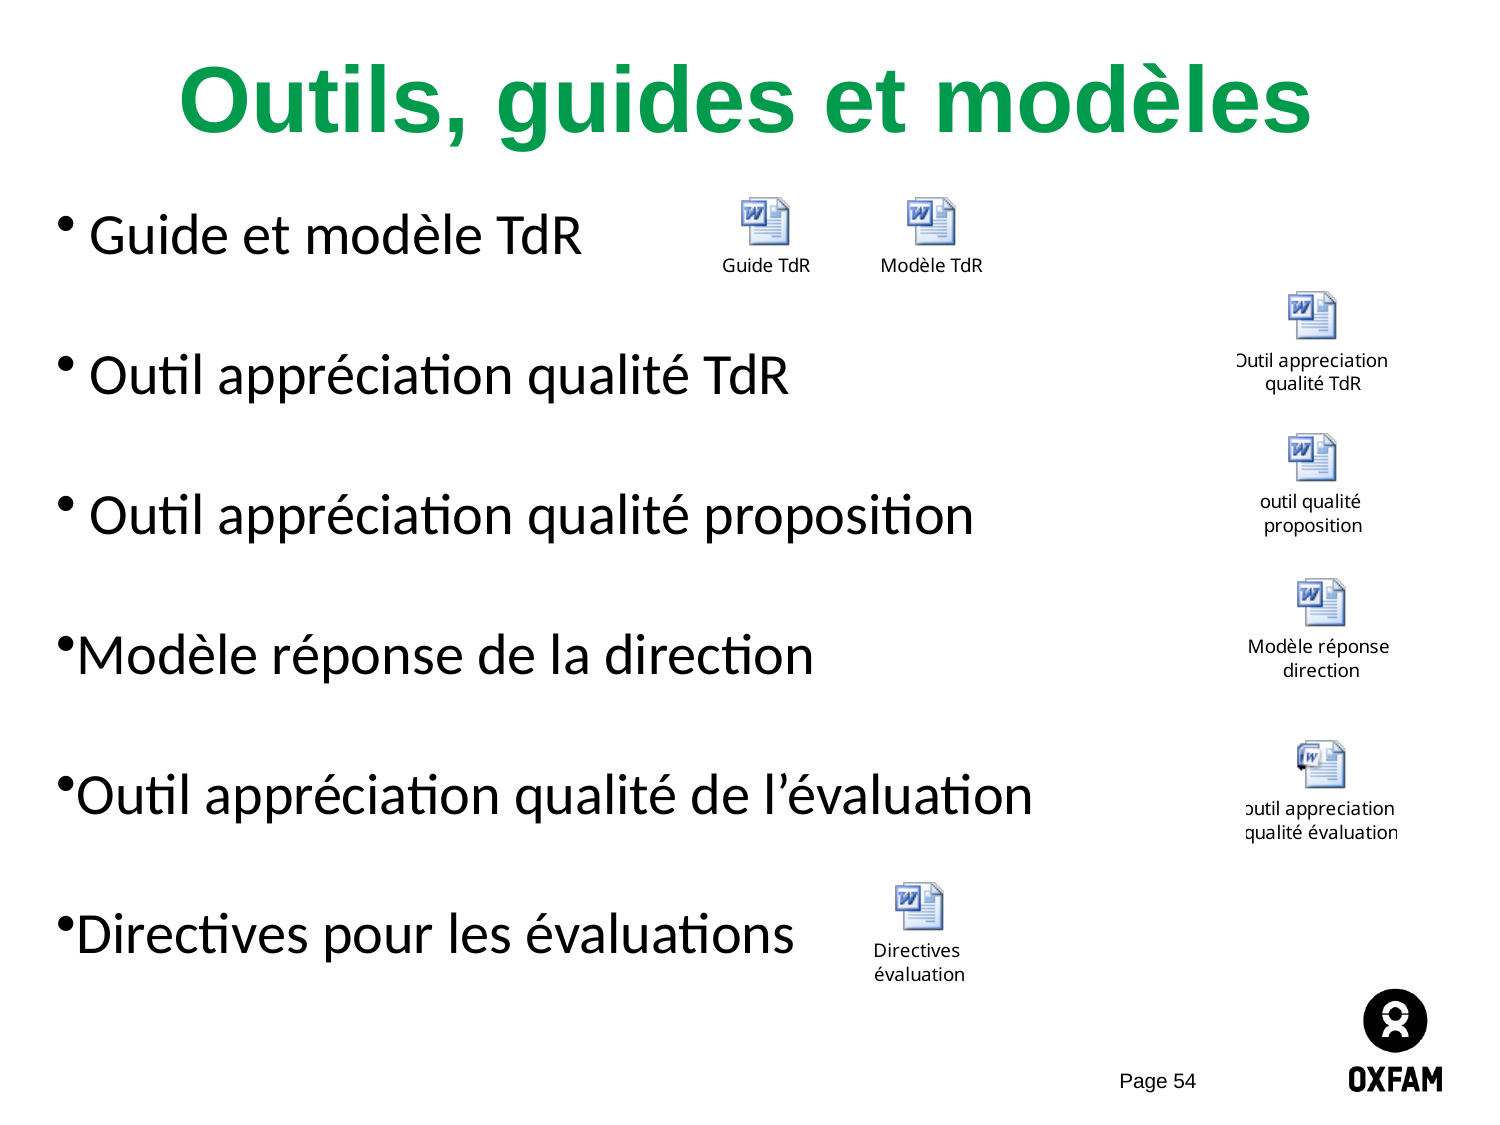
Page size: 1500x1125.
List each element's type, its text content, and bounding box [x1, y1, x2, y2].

slide_number Page 54 [1119, 1067, 1321, 1095]
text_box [1237, 290, 1389, 418]
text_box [844, 881, 995, 1009]
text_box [1237, 432, 1389, 560]
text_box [855, 196, 1007, 324]
picture [1345, 985, 1445, 1095]
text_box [690, 196, 842, 324]
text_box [1245, 577, 1397, 705]
text_box Guide et modèle TdR Outil appréciation qualité TdR Outil appréciation qualité proposition Modèle réponse de la direction Outil appréciation qualité de l’évaluation Directives pour les évaluations [41, 188, 1465, 973]
title Outils, guides et modèles [44, 50, 1449, 157]
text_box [1245, 739, 1397, 867]
